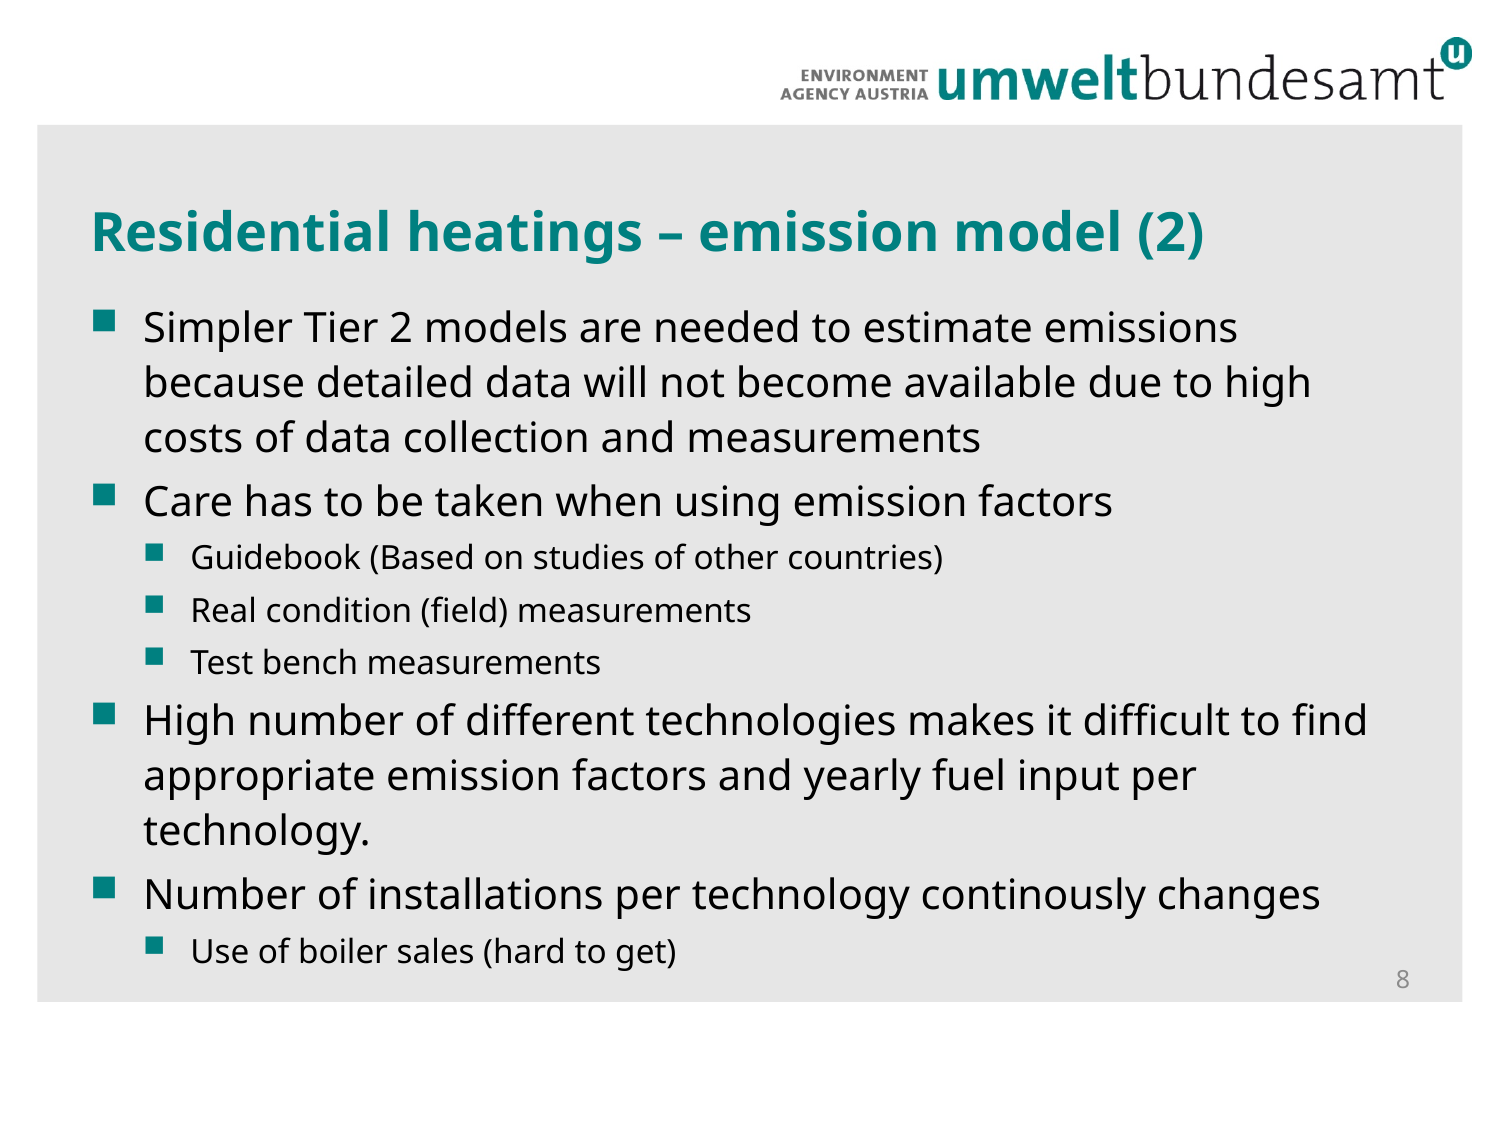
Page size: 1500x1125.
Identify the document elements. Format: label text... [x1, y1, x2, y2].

slide_number 8 [1074, 981, 1425, 1002]
list Simpler Tier 2 models are needed to estimate emissions because detailed data will not become available due to high costs of data collection and measurements Care has to be taken when using emission factors Guidebook (Based on studies of other countries) Real condition (field) measurements Test bench measurements High number of different technologies makes it difficult to find appropriate emission factors and yearly fuel input per technology. Number of installations per technology continously changes Use of boiler sales (hard to get) [75, 288, 1425, 981]
title Residential heatings – emission model (2) [75, 171, 1425, 288]
picture [780, 37, 1472, 100]
